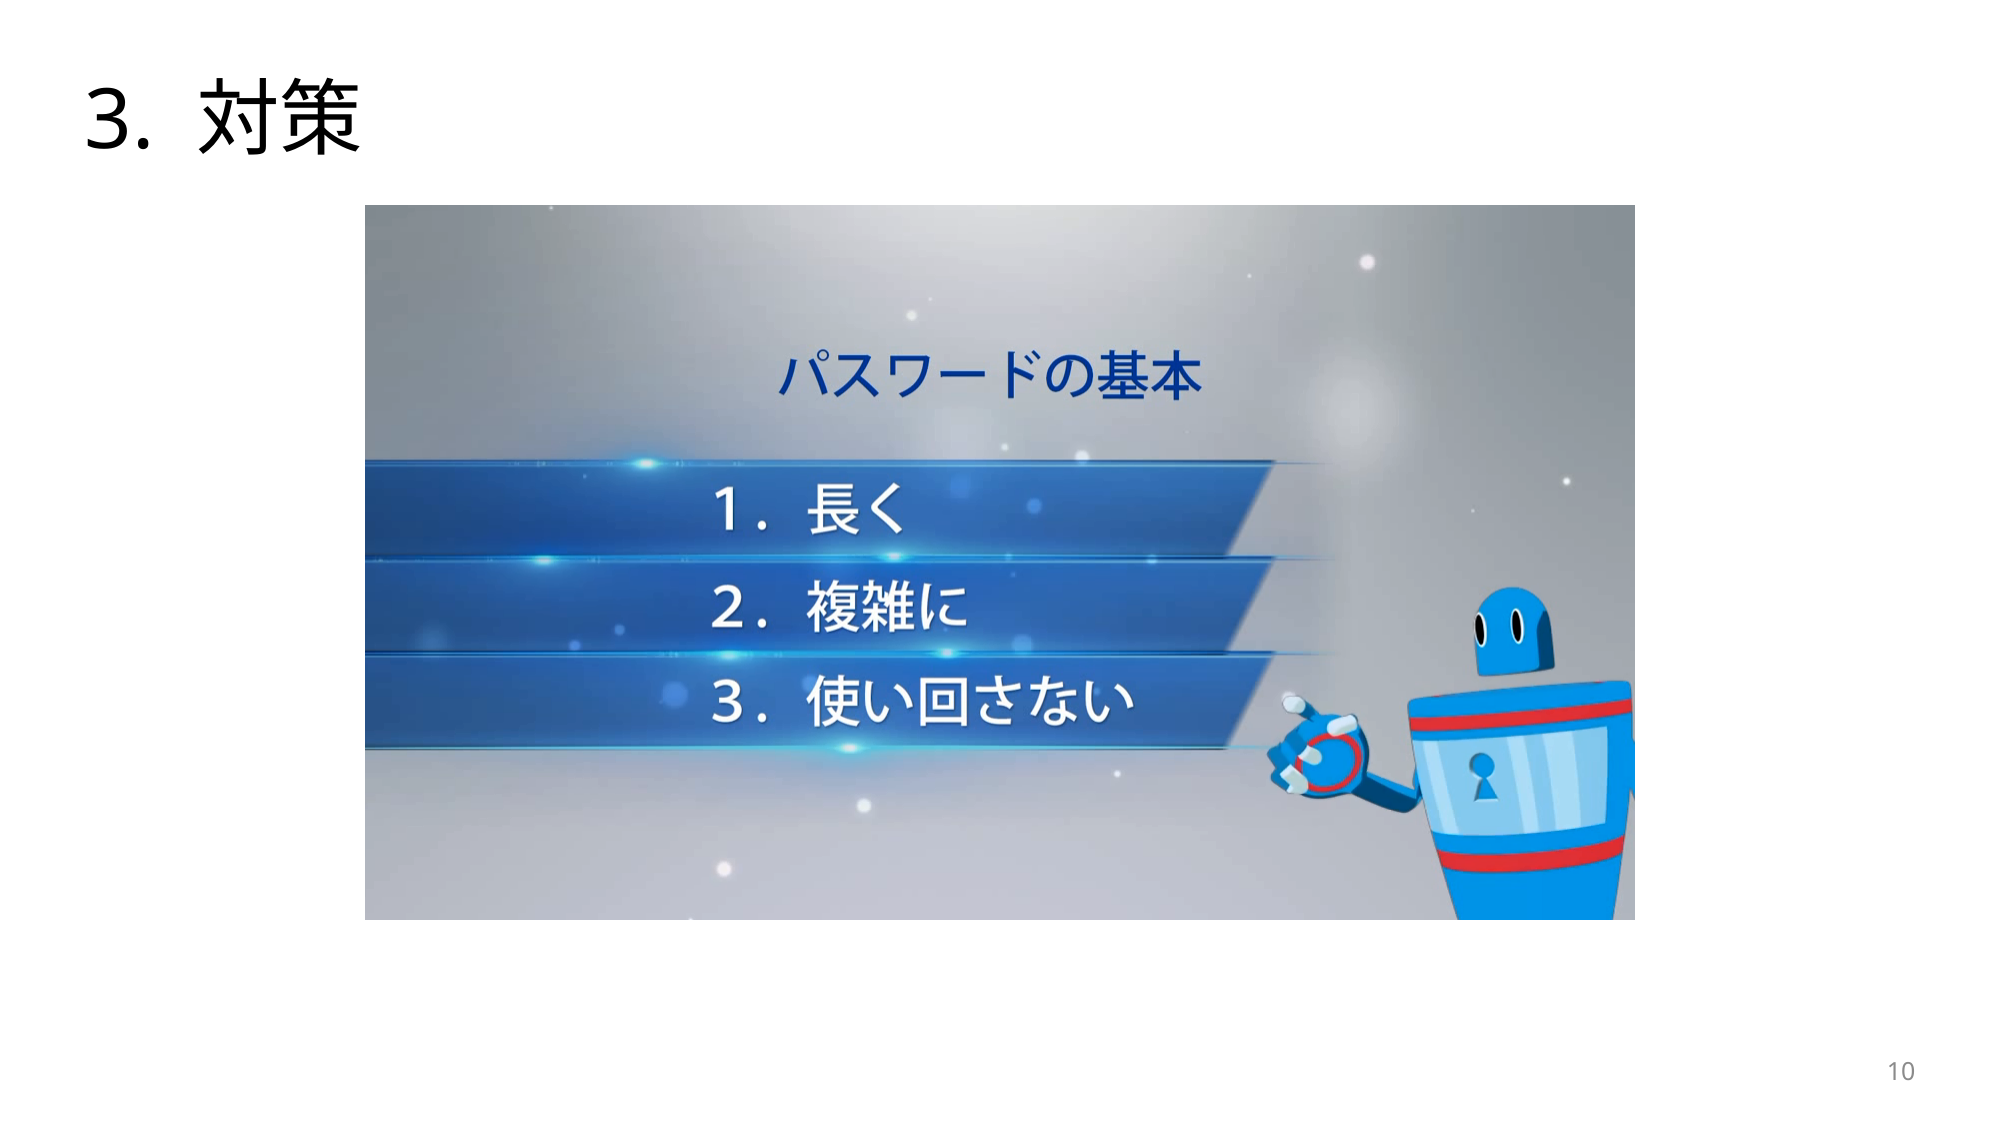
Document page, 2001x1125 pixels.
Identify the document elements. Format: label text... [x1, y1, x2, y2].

title 3. 対策 [69, 59, 1931, 183]
slide_number 10 [1480, 1042, 1931, 1103]
picture [365, 205, 1635, 920]
